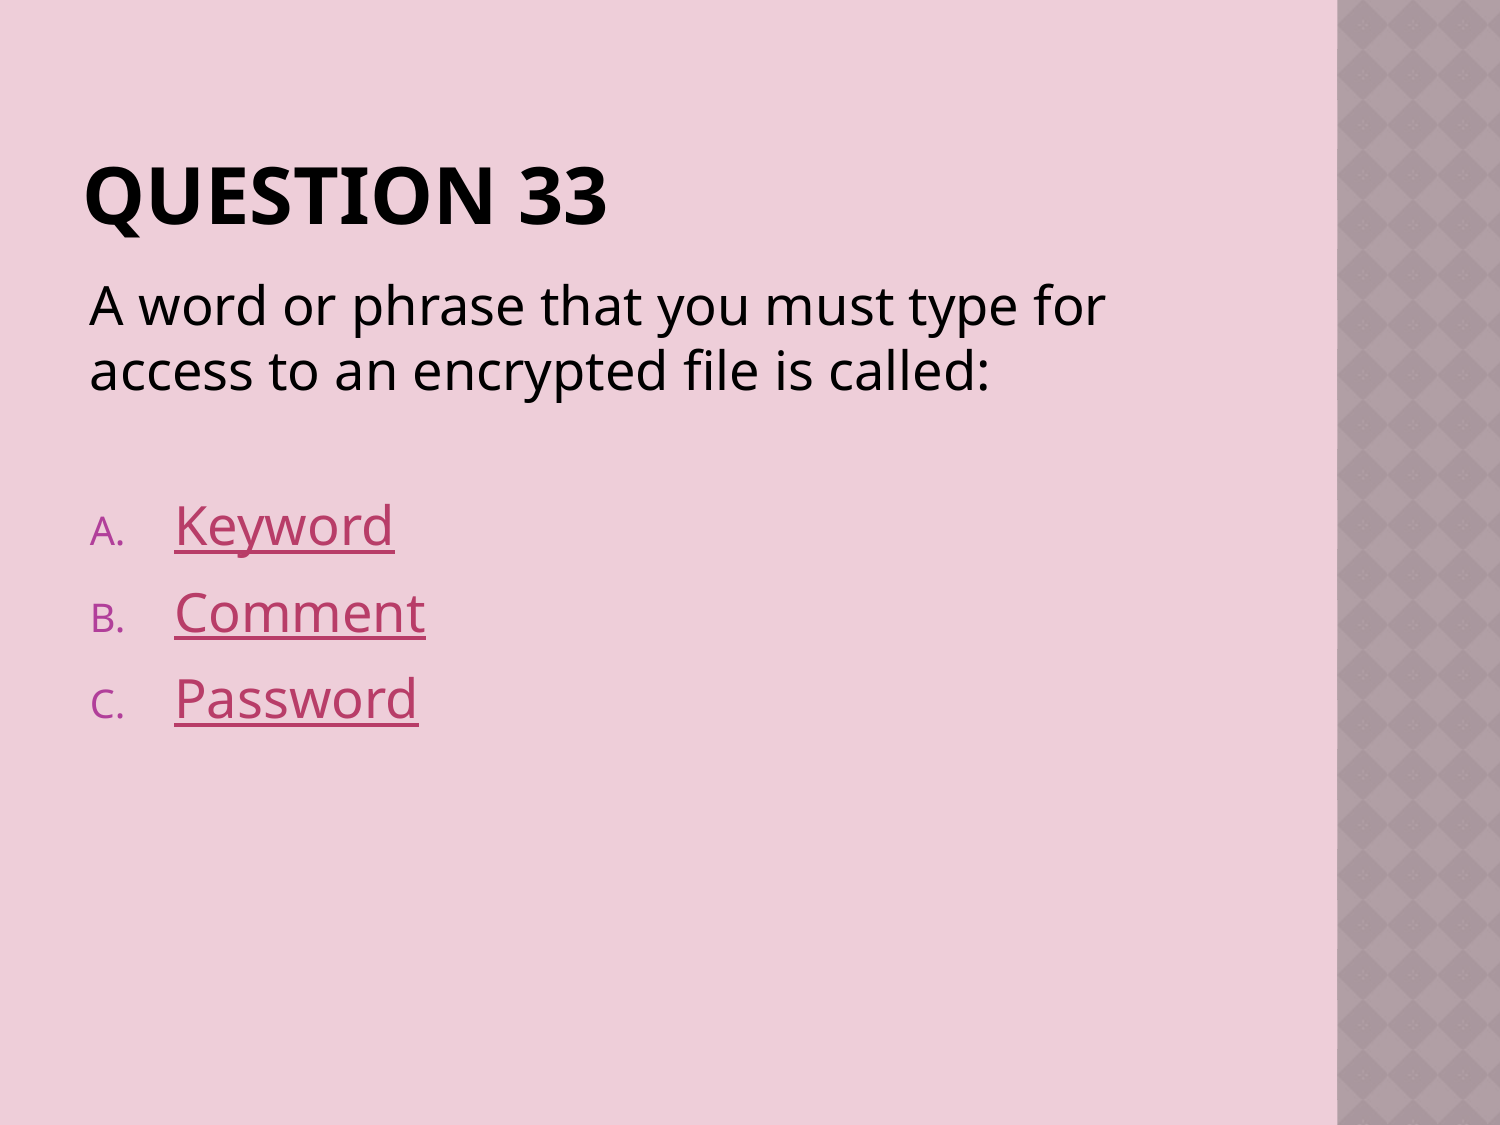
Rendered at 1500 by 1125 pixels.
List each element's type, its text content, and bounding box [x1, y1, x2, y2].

title Question 33 [75, 52, 1263, 240]
list A word or phrase that you must type for access to an encrypted file is called: Keyword Comment Password [75, 264, 1263, 1059]
